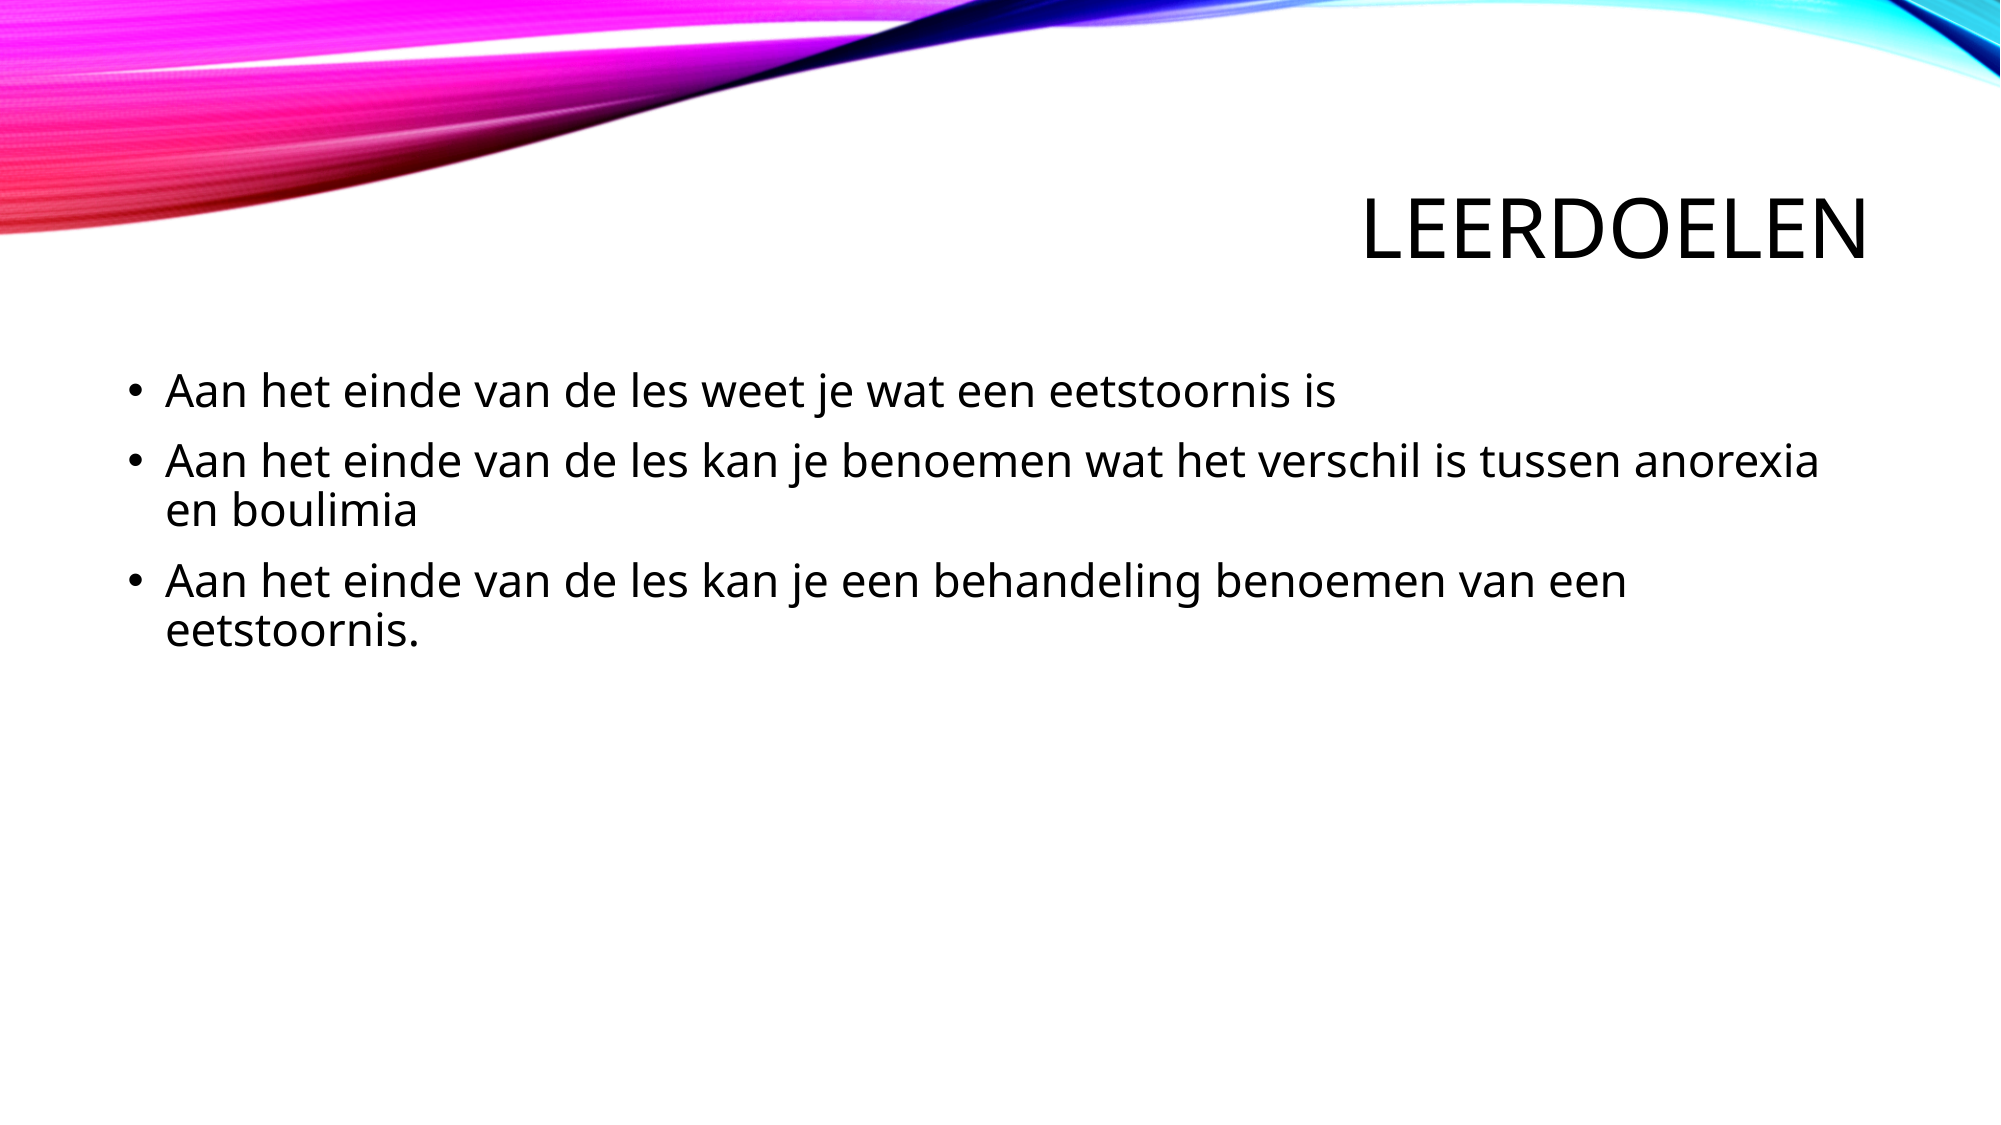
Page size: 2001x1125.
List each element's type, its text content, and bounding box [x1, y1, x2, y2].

list Aan het einde van de les weet je wat een eetstoornis is Aan het einde van de les kan je benoemen wat het verschil is tussen anorexia en boulimia Aan het einde van de les kan je een behandeling benoemen van een eetstoornis. [112, 360, 1888, 1021]
picture [0, 0, 2000, 237]
title Leerdoelen [474, 125, 1888, 338]
picture [1910, 0, 2000, 45]
picture [1890, 0, 2000, 75]
